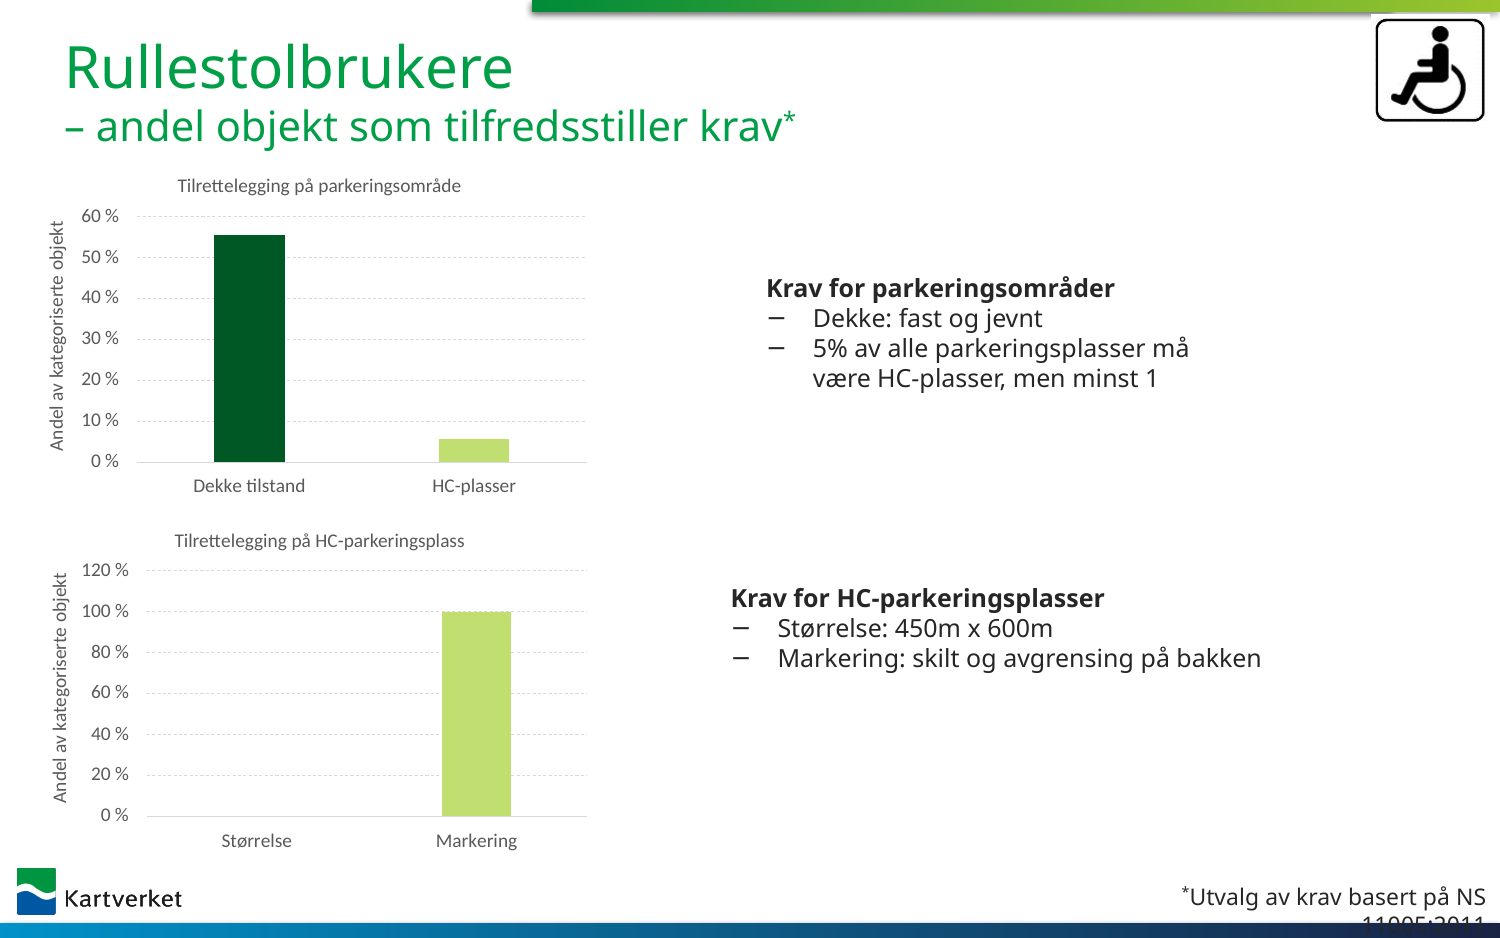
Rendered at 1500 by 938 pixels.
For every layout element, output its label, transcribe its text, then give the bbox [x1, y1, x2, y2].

picture [41, 166, 598, 505]
text_box Krav for parkeringsområder Dekke: fast og jevnt 5% av alle parkeringsplasser må være HC-plasser, men minst 1 [751, 264, 1232, 400]
text_box *Utvalg av krav basert på NS 11005:2011 [1068, 873, 1500, 938]
picture [1371, 13, 1491, 127]
text_box Krav for HC-parkeringsplasser Størrelse: 450m x 600m Markering: skilt og avgrensing på bakken [715, 574, 1278, 680]
text_box Rullestolbrukere – andel objekt som tilfredsstiller krav* [49, 23, 1431, 158]
picture [41, 520, 598, 859]
